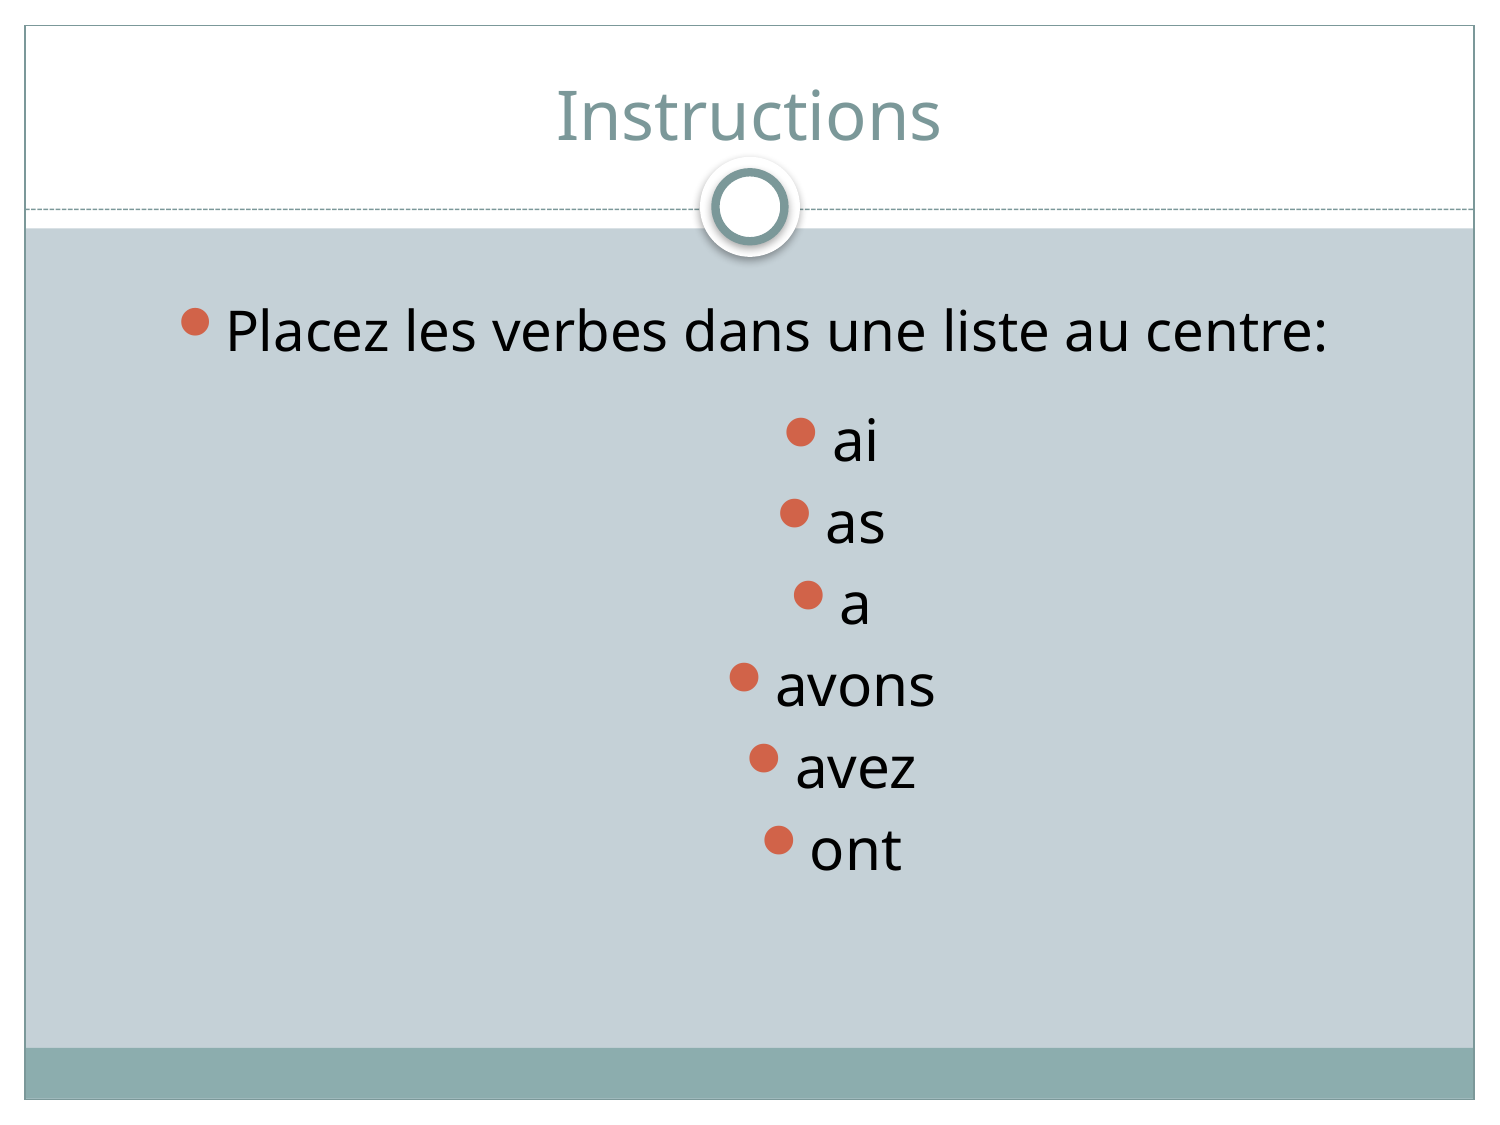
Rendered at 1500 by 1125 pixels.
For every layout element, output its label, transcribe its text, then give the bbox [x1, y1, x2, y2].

list Placez les verbes dans une liste au centre: ai as a avons avez ont [162, 287, 1500, 988]
title Instructions [49, 37, 1450, 162]
